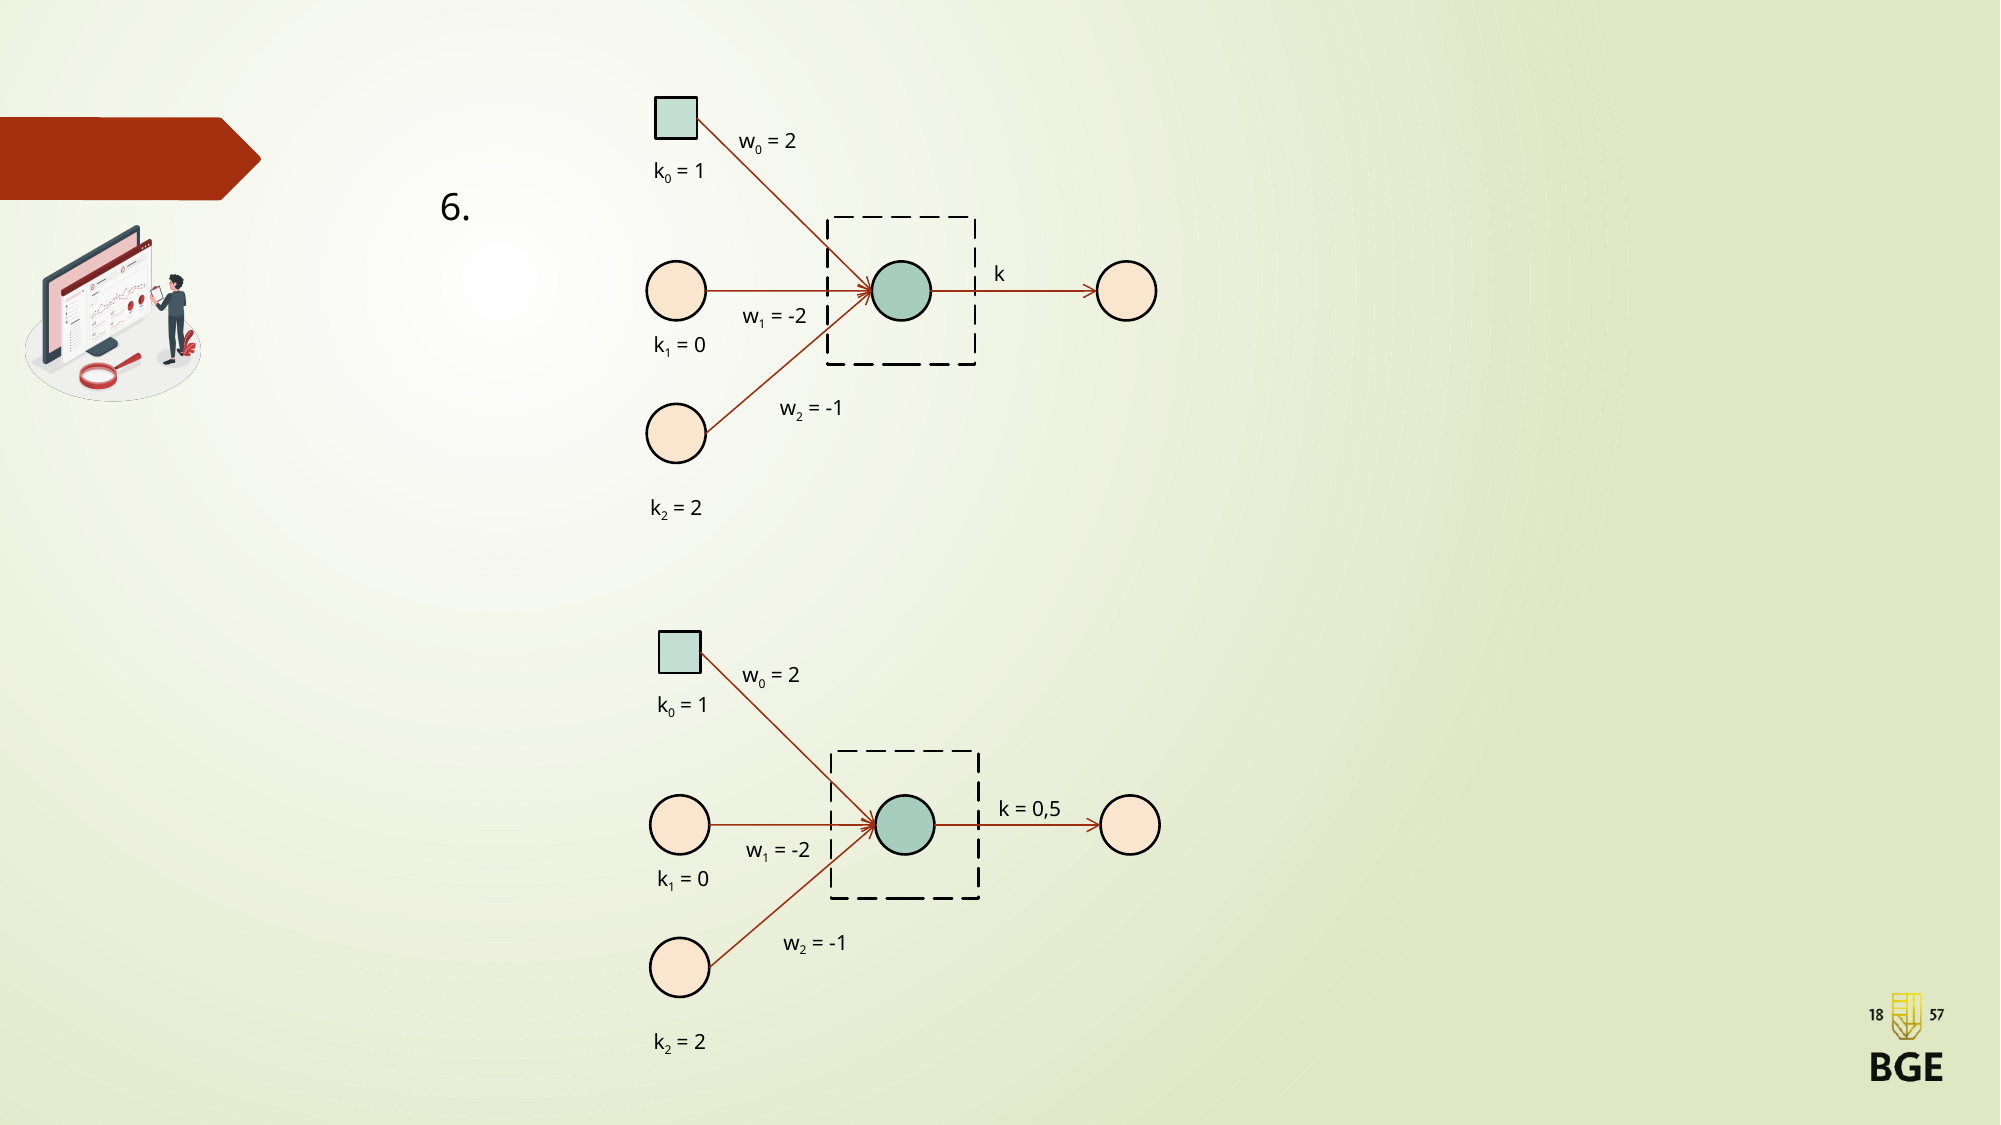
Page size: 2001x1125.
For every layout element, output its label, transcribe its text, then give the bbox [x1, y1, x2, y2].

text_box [633, 97, 1157, 528]
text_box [637, 631, 1160, 1062]
picture [1853, 984, 1958, 1090]
picture [17, 217, 208, 408]
text_box 6. [425, 175, 487, 236]
